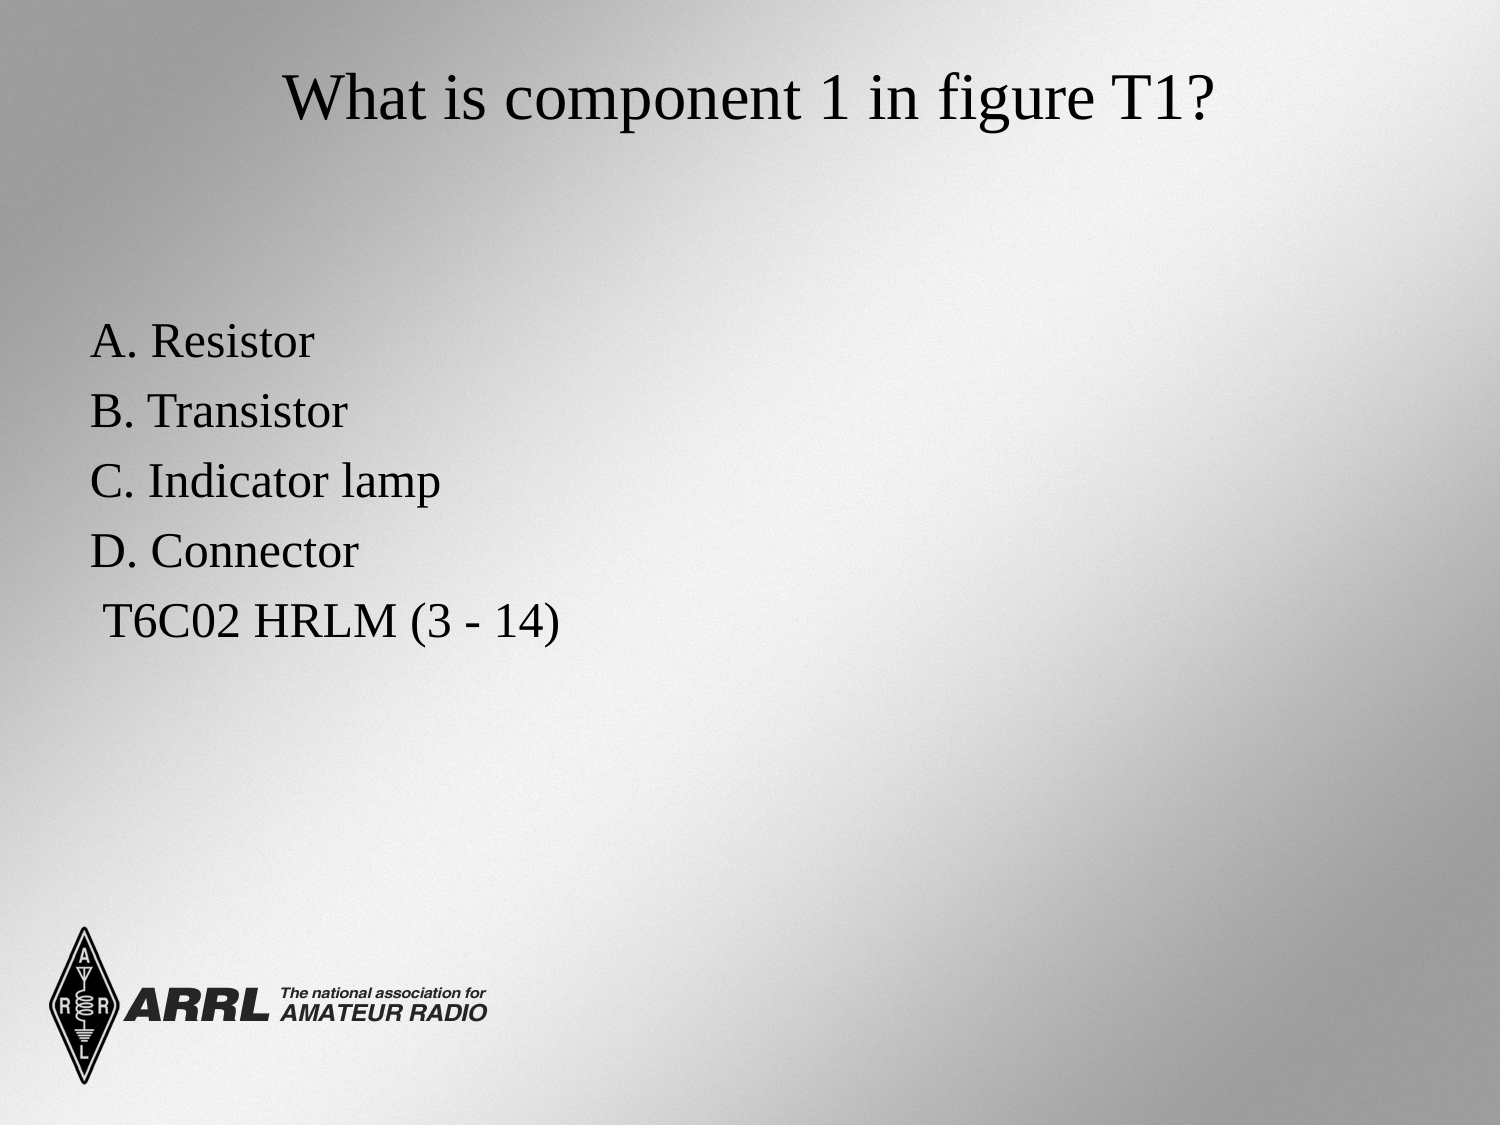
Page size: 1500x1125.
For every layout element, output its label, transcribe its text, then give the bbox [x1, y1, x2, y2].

list A. Resistor B. Transistor C. Indicator lamp D. Connector T6C02 HRLM (3 - 14) [75, 299, 1425, 1005]
title What is component 1 in figure T1? [75, 45, 1425, 233]
picture [0, 0, 1500, 1125]
